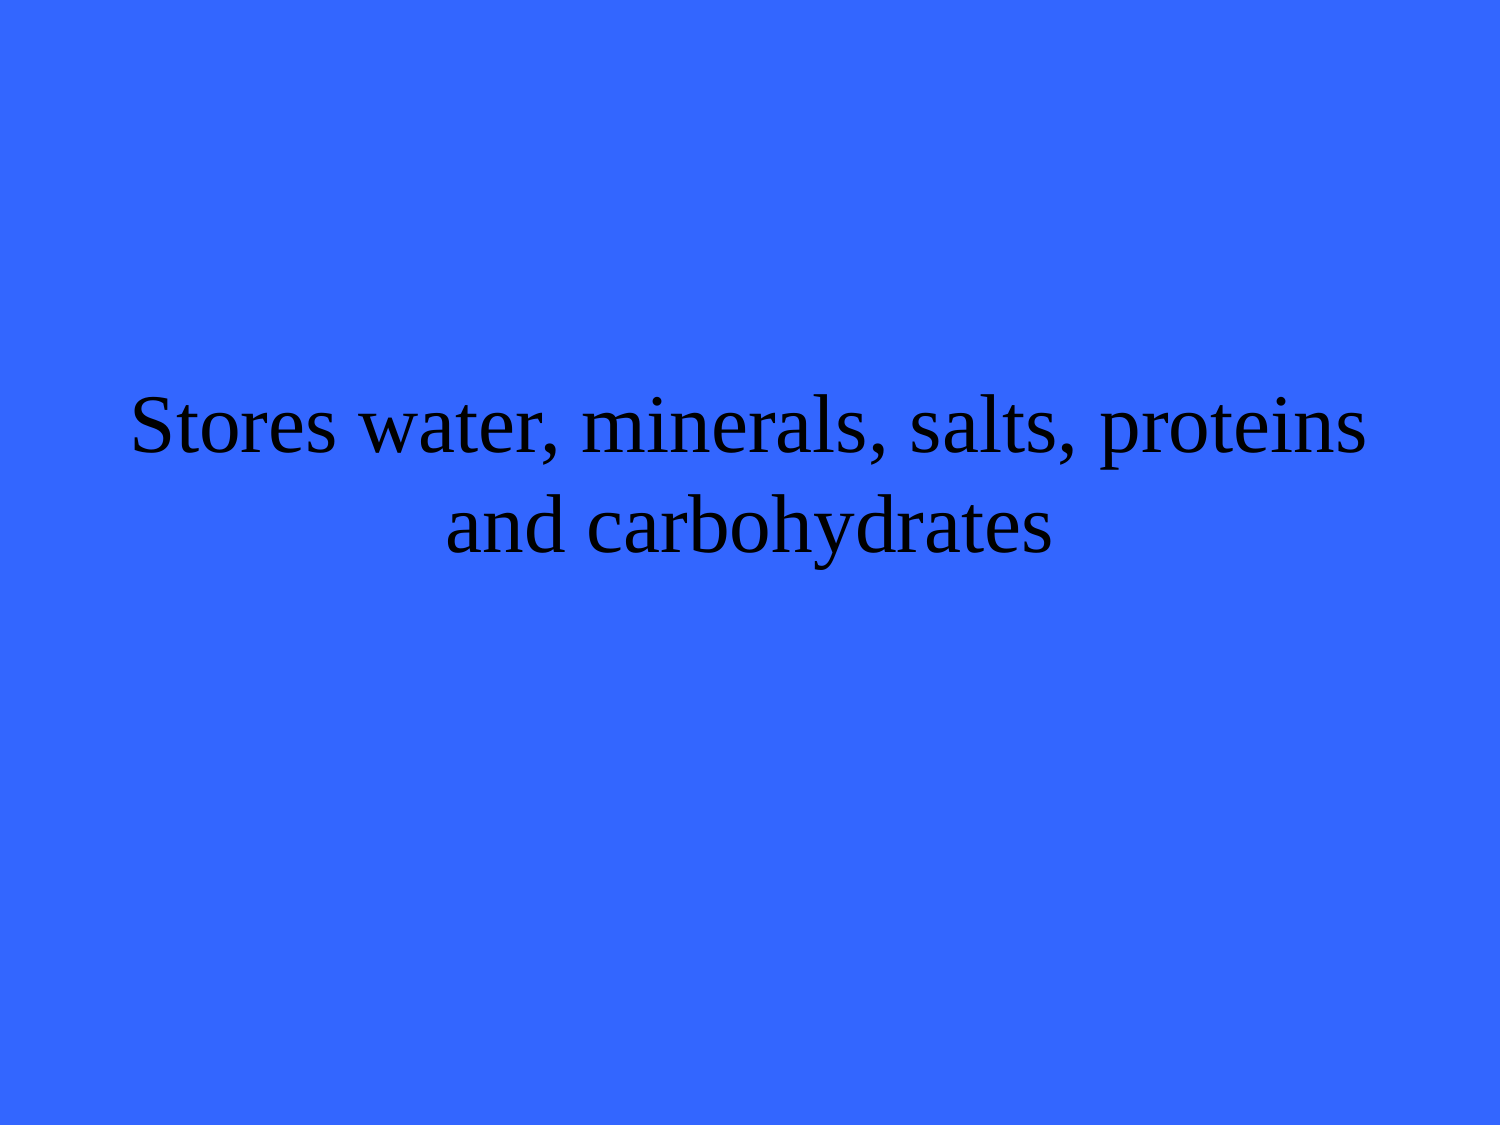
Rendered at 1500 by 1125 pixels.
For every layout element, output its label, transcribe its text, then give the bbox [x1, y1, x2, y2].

title Stores water, minerals, salts, proteins and carbohydrates [112, 375, 1388, 563]
